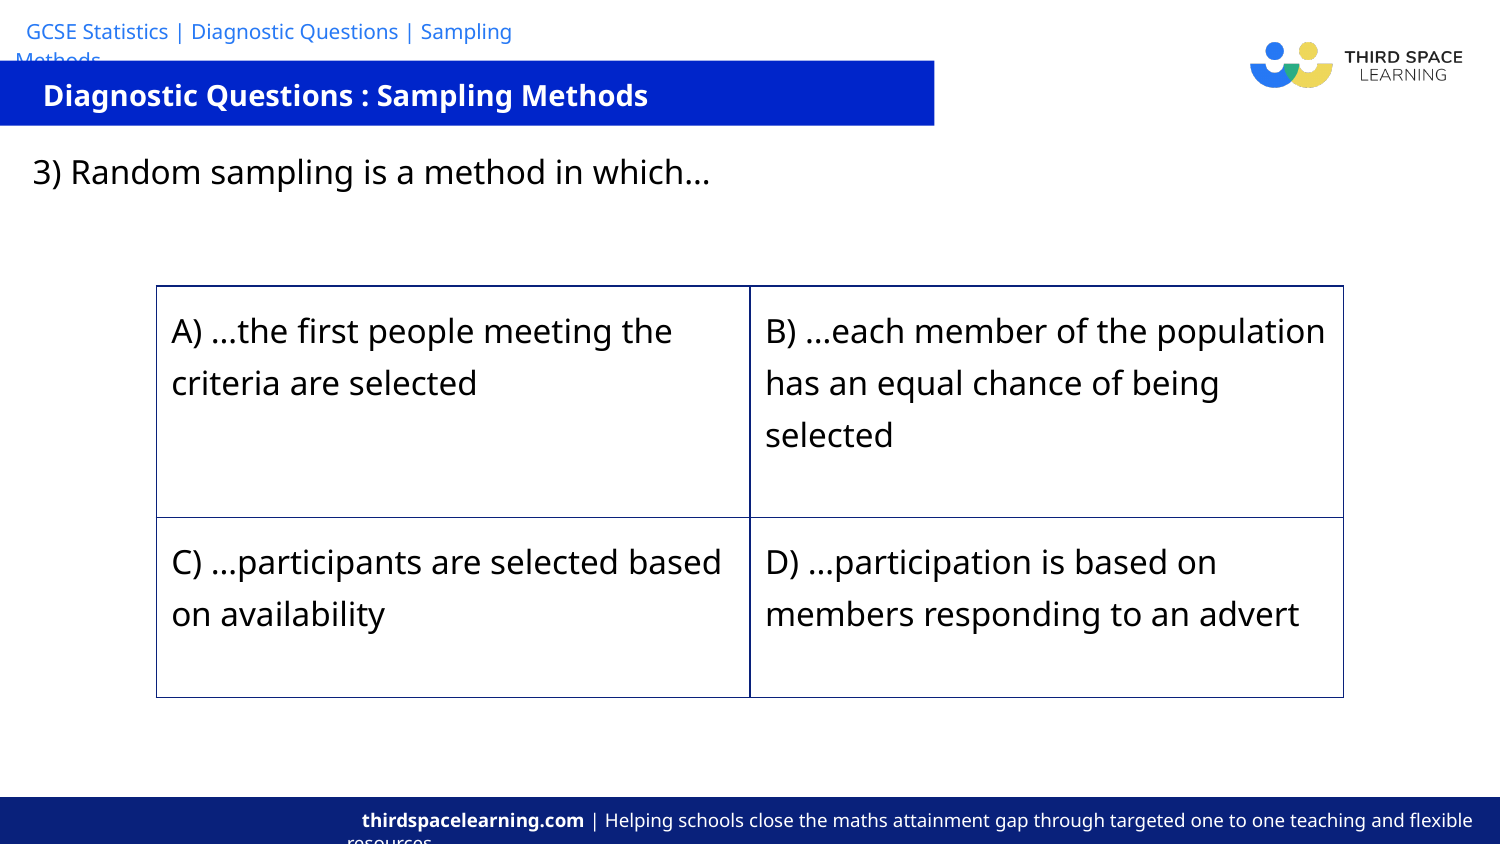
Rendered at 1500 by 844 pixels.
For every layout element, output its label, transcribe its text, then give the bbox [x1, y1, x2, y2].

table_header 3) Random sampling is a method in which… [19, 142, 1474, 201]
table_cell D) …participation is based on members responding to an advert [751, 518, 1343, 697]
picture [1250, 33, 1465, 99]
table_header A) …the first people meeting the criteria are selected [157, 287, 749, 517]
table_header B) …each member of the population has an equal chance of being selected [751, 287, 1343, 517]
table_cell C) …participants are selected based on availability [157, 518, 749, 697]
text_box Diagnostic Questions : Sampling Methods [27, 61, 778, 127]
